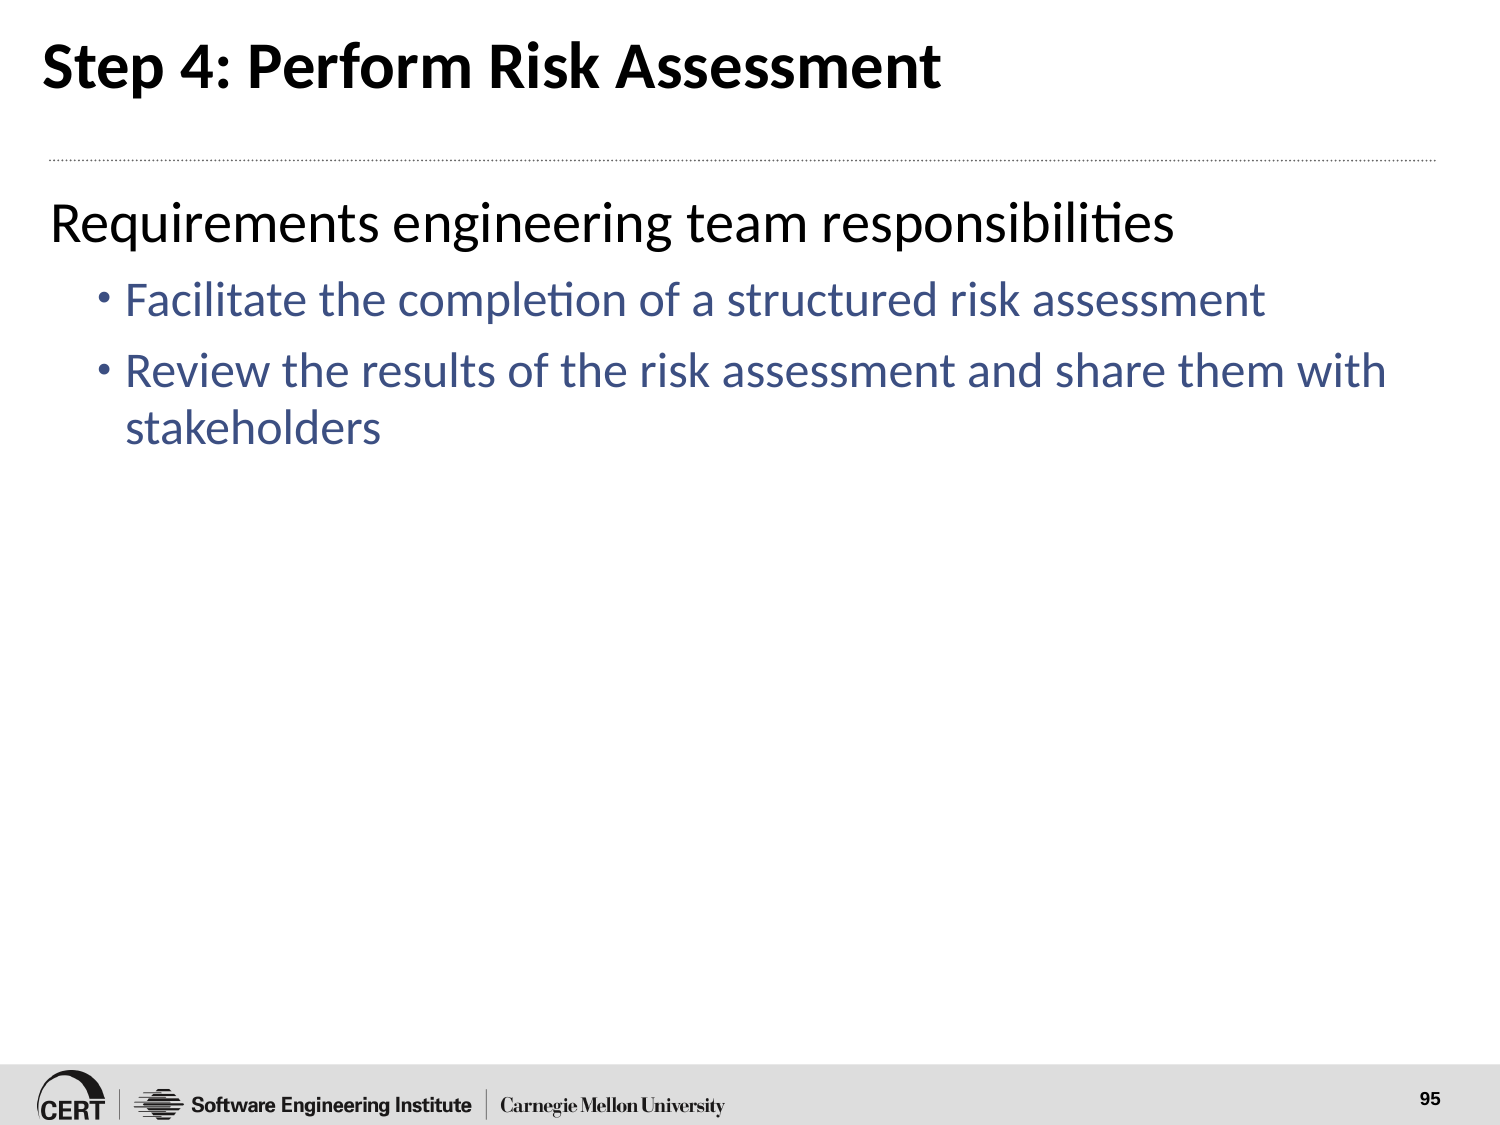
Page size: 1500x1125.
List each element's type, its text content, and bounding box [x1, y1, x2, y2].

list Requirements engineering team responsibilities Facilitate the completion of a structured risk assessment Review the results of the risk assessment and share them with stakeholders [49, 187, 1438, 1001]
title Step 4: Perform Risk Assessment [42, 37, 1434, 155]
picture [37, 1069, 725, 1122]
